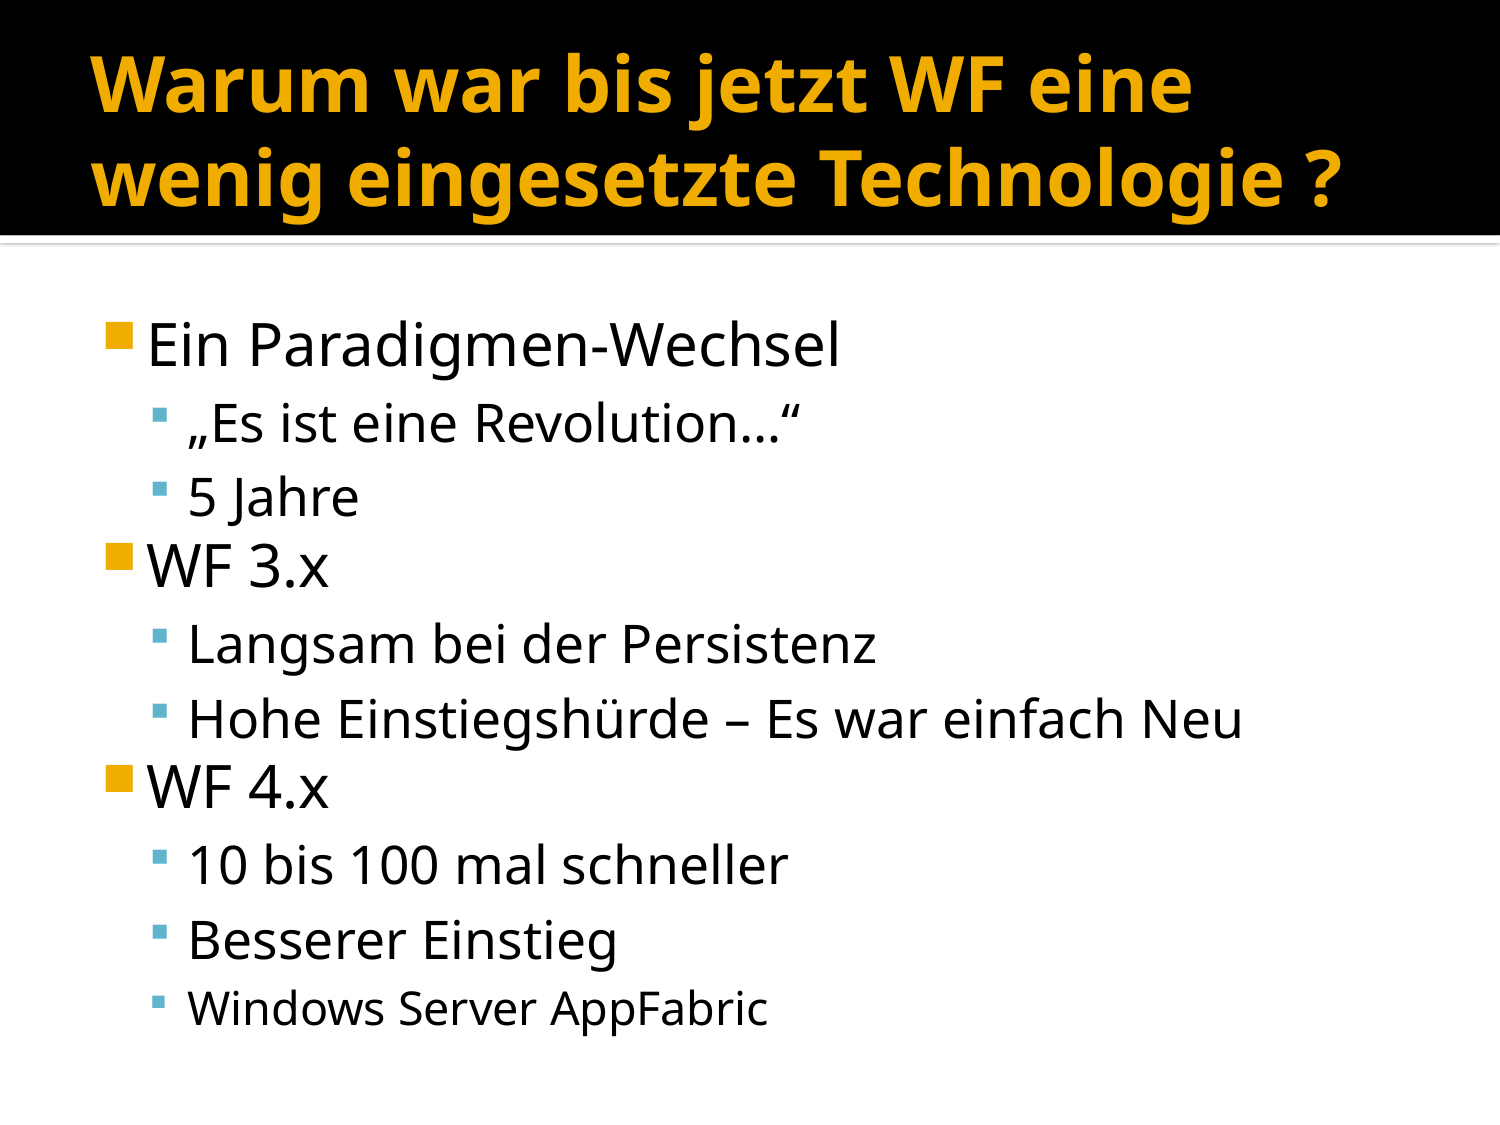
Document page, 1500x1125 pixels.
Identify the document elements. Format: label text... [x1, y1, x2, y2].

title Warum war bis jetzt WF eine wenig eingesetzte Technologie ? [75, 25, 1425, 231]
list Ein Paradigmen-Wechsel „Es ist eine Revolution…“ 5 Jahre WF 3.x Langsam bei der Persistenz Hohe Einstiegshürde – Es war einfach Neu WF 4.x 10 bis 100 mal schneller Besserer Einstieg Windows Server AppFabric [75, 291, 1425, 1050]
